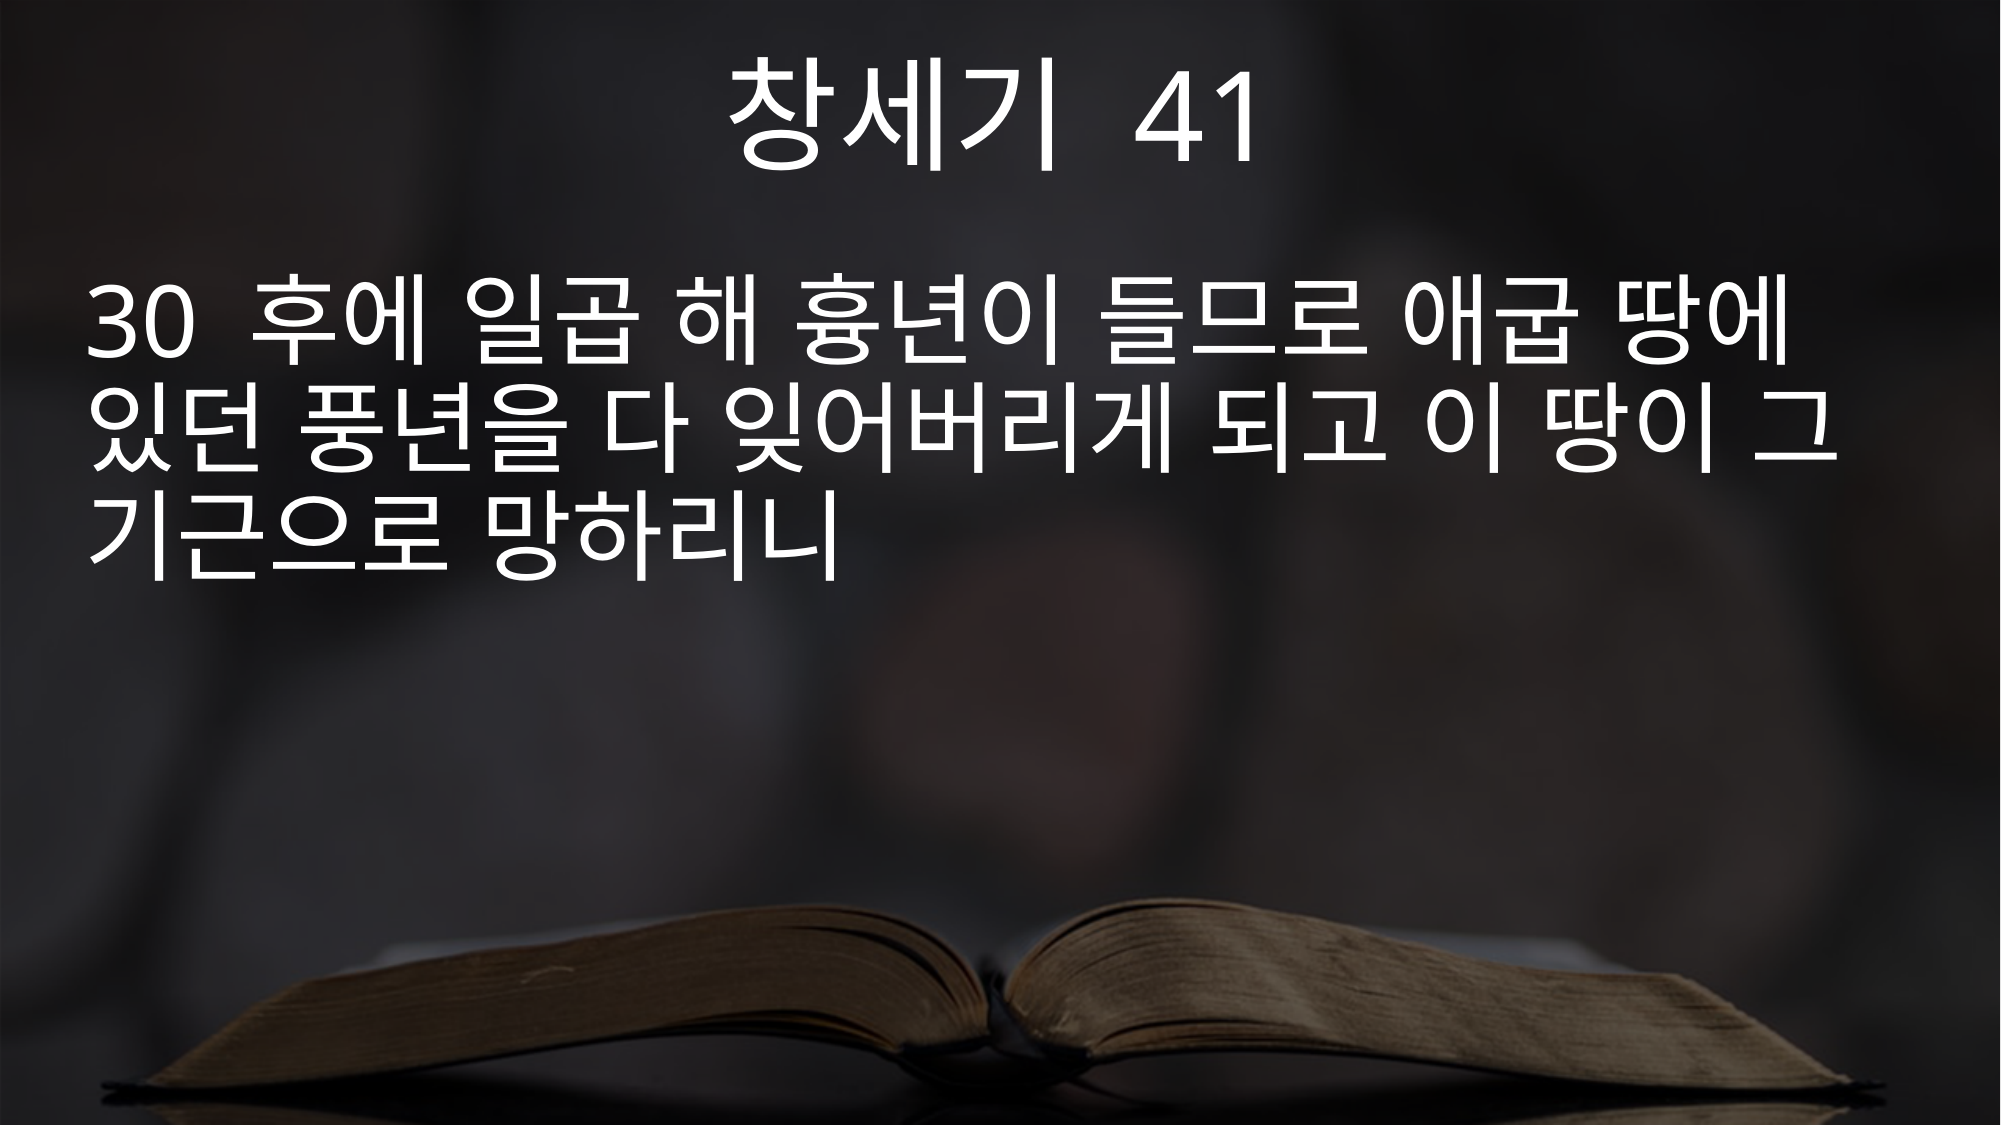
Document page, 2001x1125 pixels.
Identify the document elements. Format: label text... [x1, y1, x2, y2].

list 30 후에 일곱 해 흉년이 들므로 애굽 땅에 있던 풍년을 다 잊어버리게 되고 이 땅이 그 기근으로 망하리니 [69, 263, 1953, 423]
picture [0, 0, 2001, 1125]
footer 창세기 41 [0, 32, 2000, 192]
